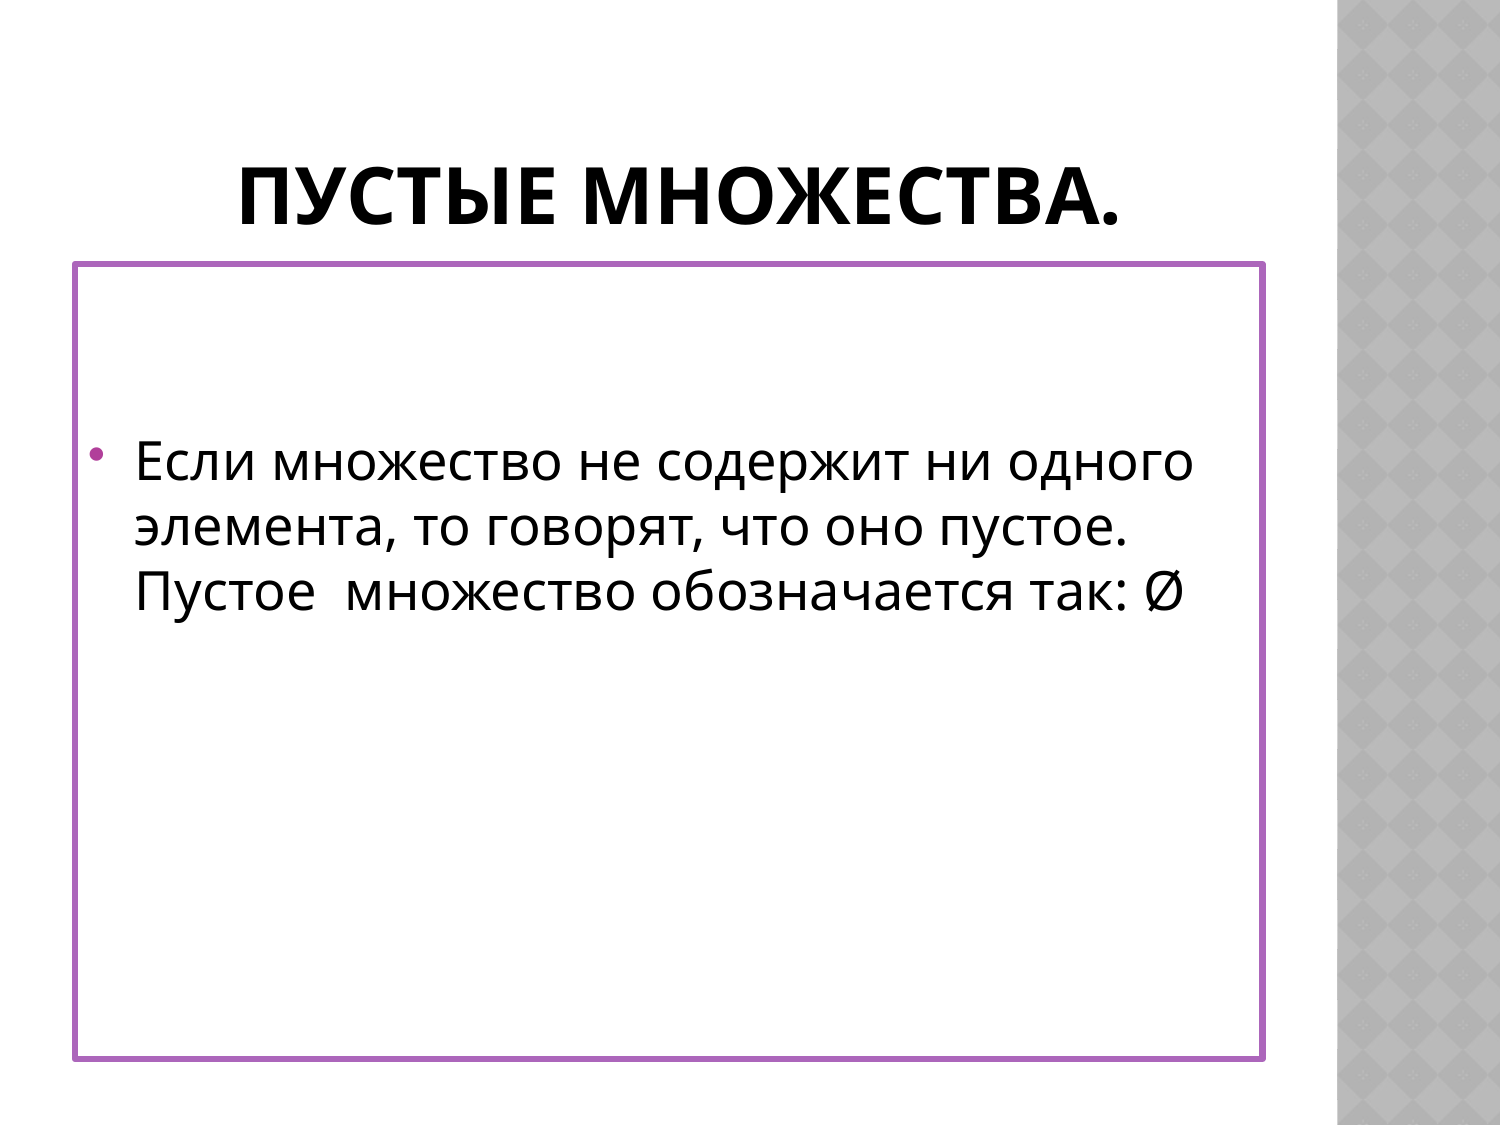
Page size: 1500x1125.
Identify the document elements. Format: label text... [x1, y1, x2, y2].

title Пустые множества. [75, 52, 1263, 240]
list Если множество не содержит ни одного элемента, то говорят, что оно пустое. Пустое множество обозначается так: Ø [72, 261, 1266, 1062]
